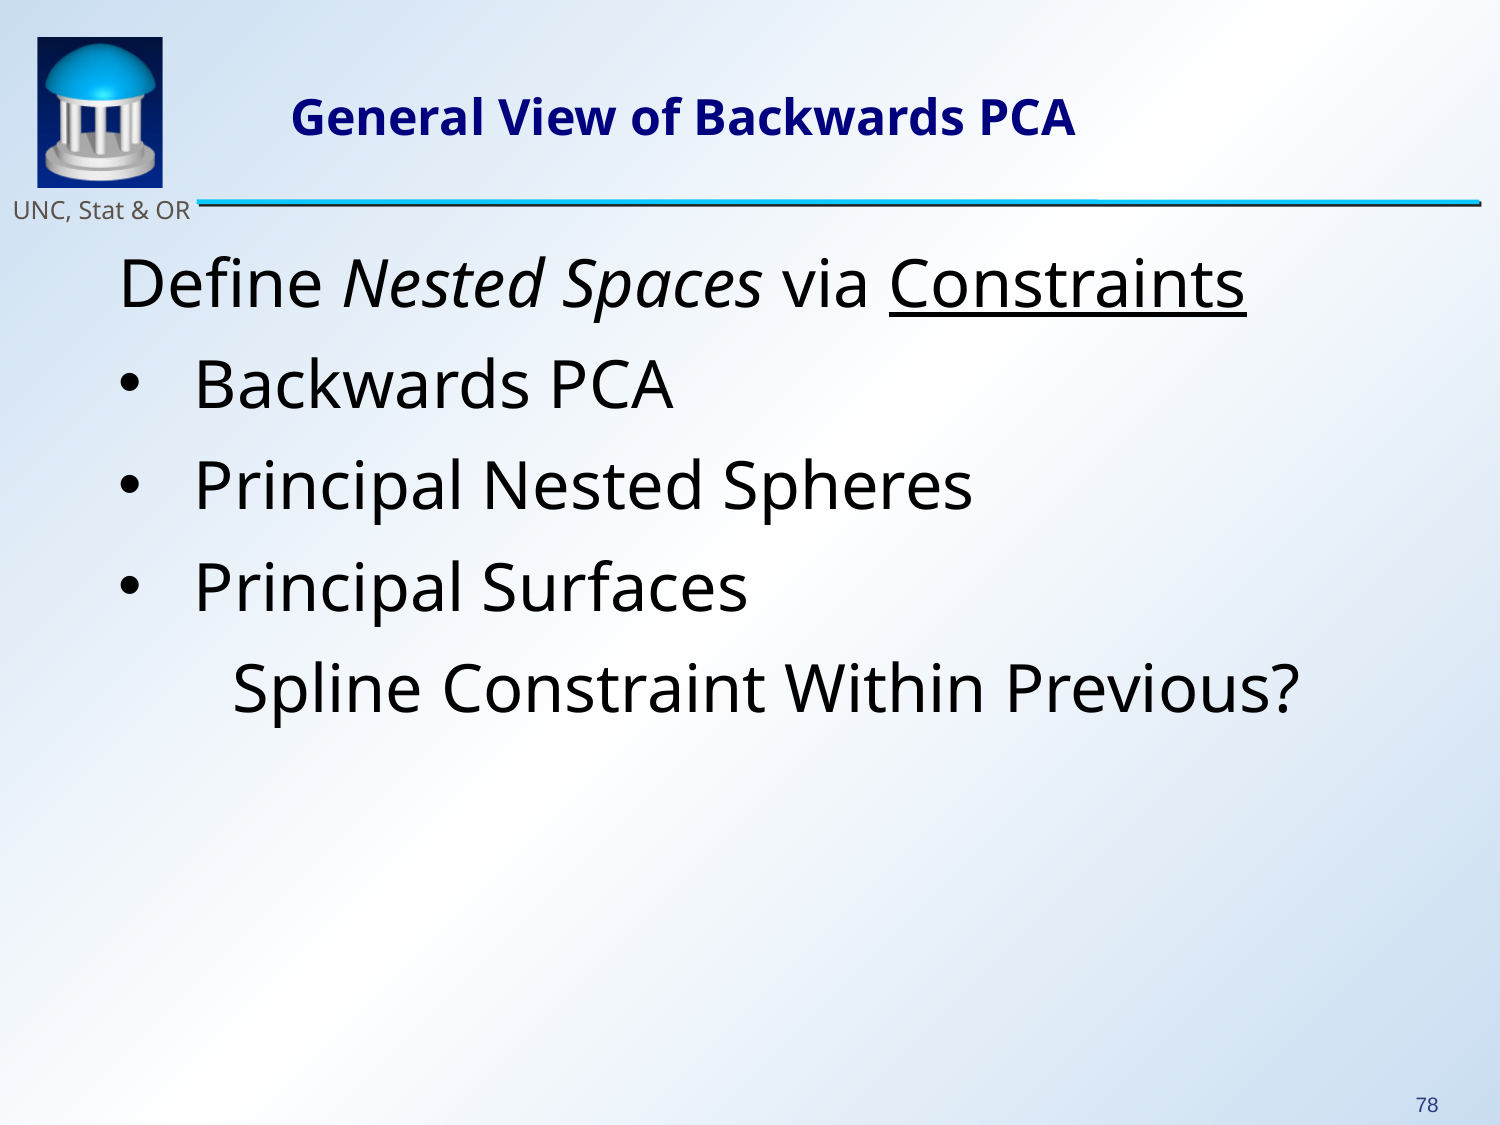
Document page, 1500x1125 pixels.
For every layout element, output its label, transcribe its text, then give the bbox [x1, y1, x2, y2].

list Define Nested Spaces via Constraints Backwards PCA Principal Nested Spheres Principal Surfaces Spline Constraint Within Previous? [103, 224, 1432, 1076]
title General View of Backwards PCA [274, 74, 1448, 156]
